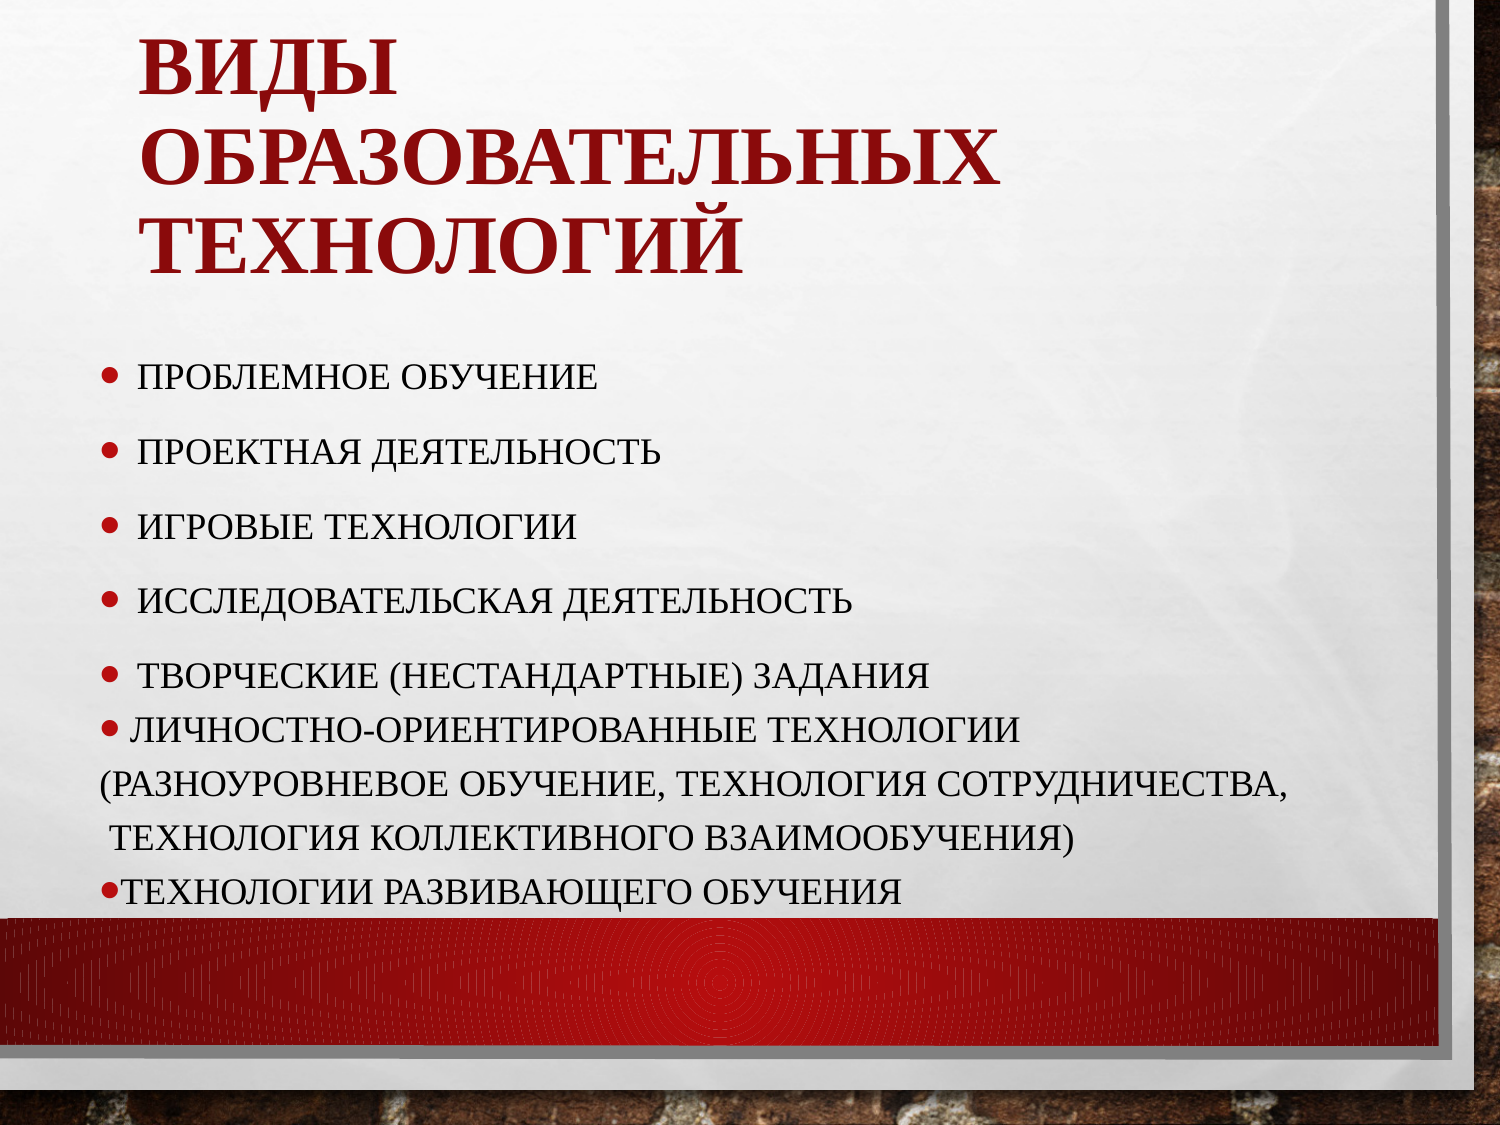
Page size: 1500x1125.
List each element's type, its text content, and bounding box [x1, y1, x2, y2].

list проблемное обучение проектная деятельность игровые технологии исследовательская деятельность творческие (нестандартные) задания личностно-ориентированные технологии (разноуровневое обучение, технология сотрудничества, технология коллективного взаимообучения) технологии развивающего обучения [84, 338, 1364, 917]
title Виды образовательных технологий [123, 0, 1237, 315]
picture [0, 0, 1500, 1125]
